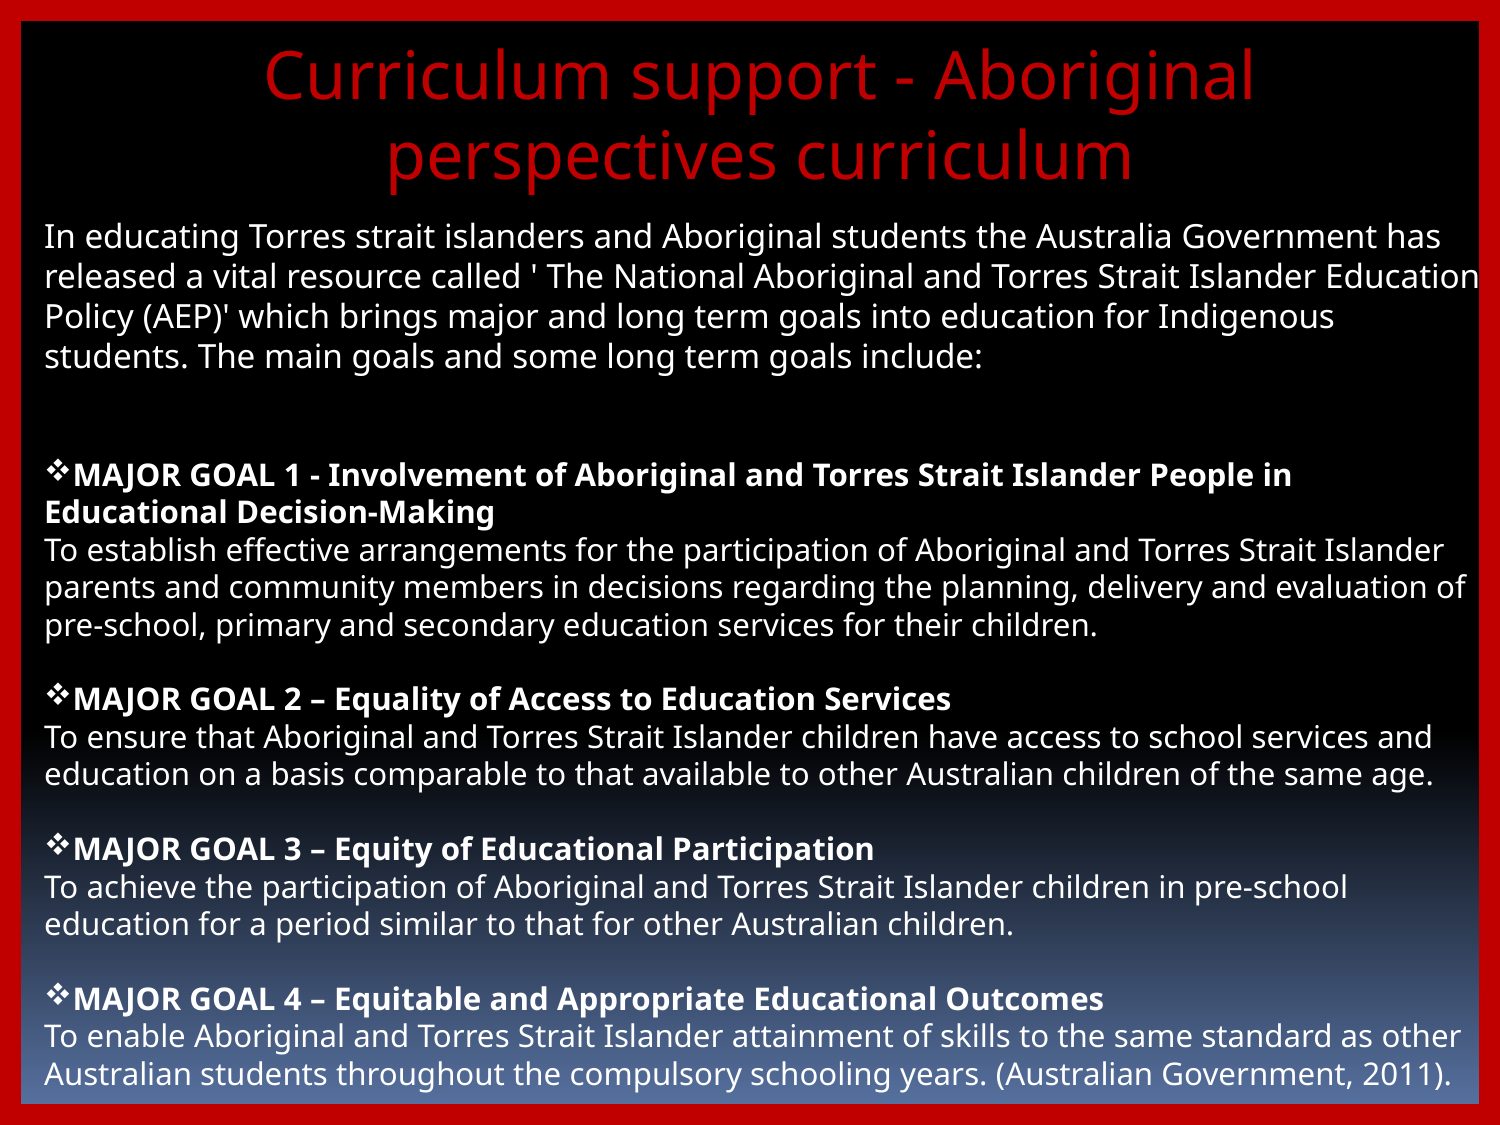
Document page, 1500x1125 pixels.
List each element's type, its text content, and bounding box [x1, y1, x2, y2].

text_box In educating Torres strait islanders and Aboriginal students the Australia Government has released a vital resource called ' The National Aboriginal and Torres Strait Islander Education Policy (AEP)' which brings major and long term goals into education for Indigenous students. The main goals and some long term goals include: MAJOR GOAL 1 - Involvement of Aboriginal and Torres Strait Islander People in Educational Decision-Making To establish effective arrangements for the participation of Aboriginal and Torres Strait Islander parents and community members in decisions regarding the planning, delivery and evaluation of pre-school, primary and secondary education services for their children. MAJOR GOAL 2 – Equality of Access to Education Services To ensure that Aboriginal and Torres Strait Islander children have access to school services and education on a basis comparable to that available to other Australian children of the same age. MAJOR GOAL 3 – Equity of Educational Participation To achieve the participation of Aboriginal and Torres Strait Islander children in pre-school education for a period similar to that for other Australian children. MAJOR GOAL 4 – Equitable and Appropriate Educational Outcomes To enable Aboriginal and Torres Strait Islander attainment of skills to the same standard as other Australian students throughout the compulsory schooling years. (Australian Government, 2011). [29, 208, 1500, 1125]
text_box Curriculum support - Aboriginal perspectives curriculum [98, 25, 1424, 200]
text_box [0, 0, 1500, 1125]
